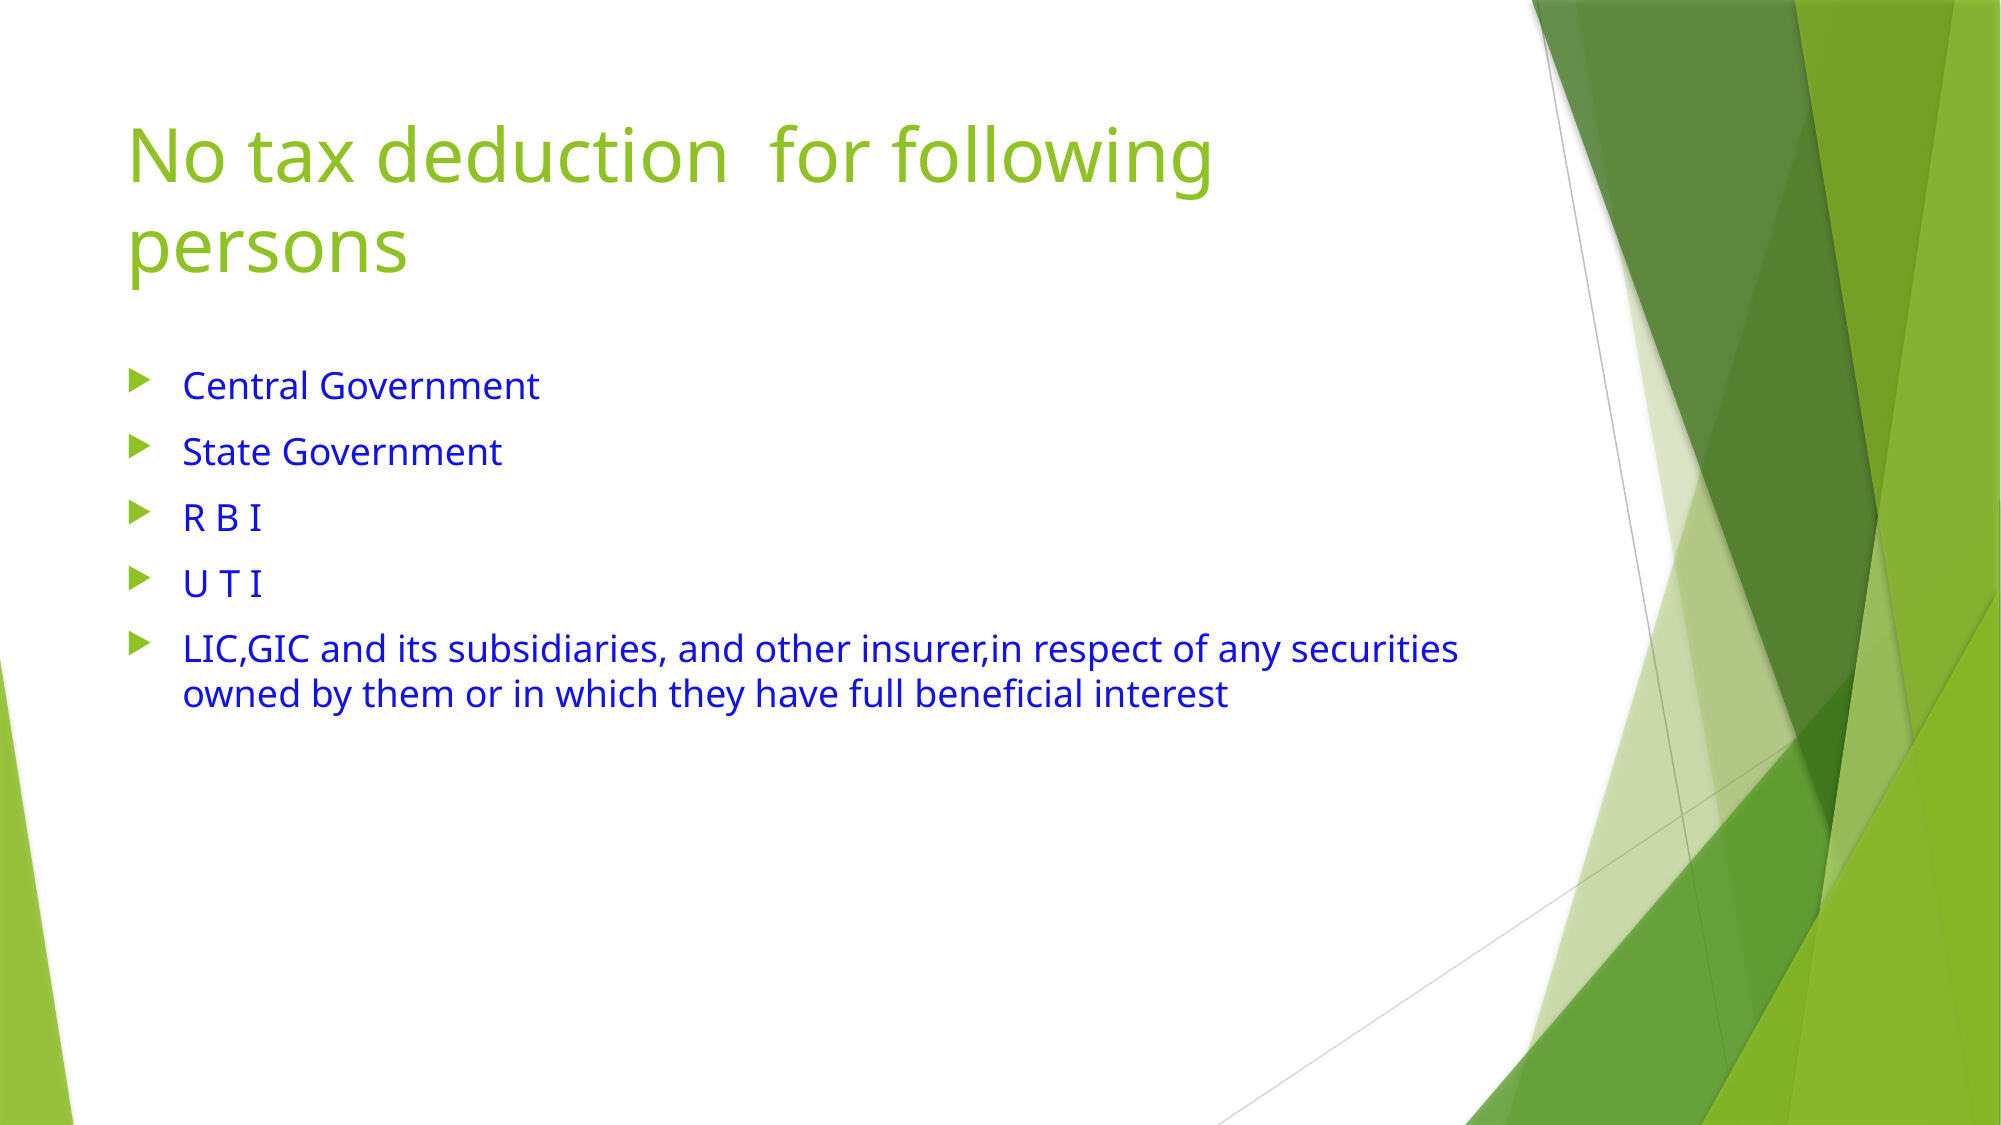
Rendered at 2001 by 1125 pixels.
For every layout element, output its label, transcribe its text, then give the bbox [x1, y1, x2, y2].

title No tax deduction for following persons [111, 99, 1522, 317]
list Central Government State Government R B I U T I LIC,GIC and its subsidiaries, and other insurer,in respect of any securities owned by them or in which they have full beneficial interest [111, 354, 1522, 992]
